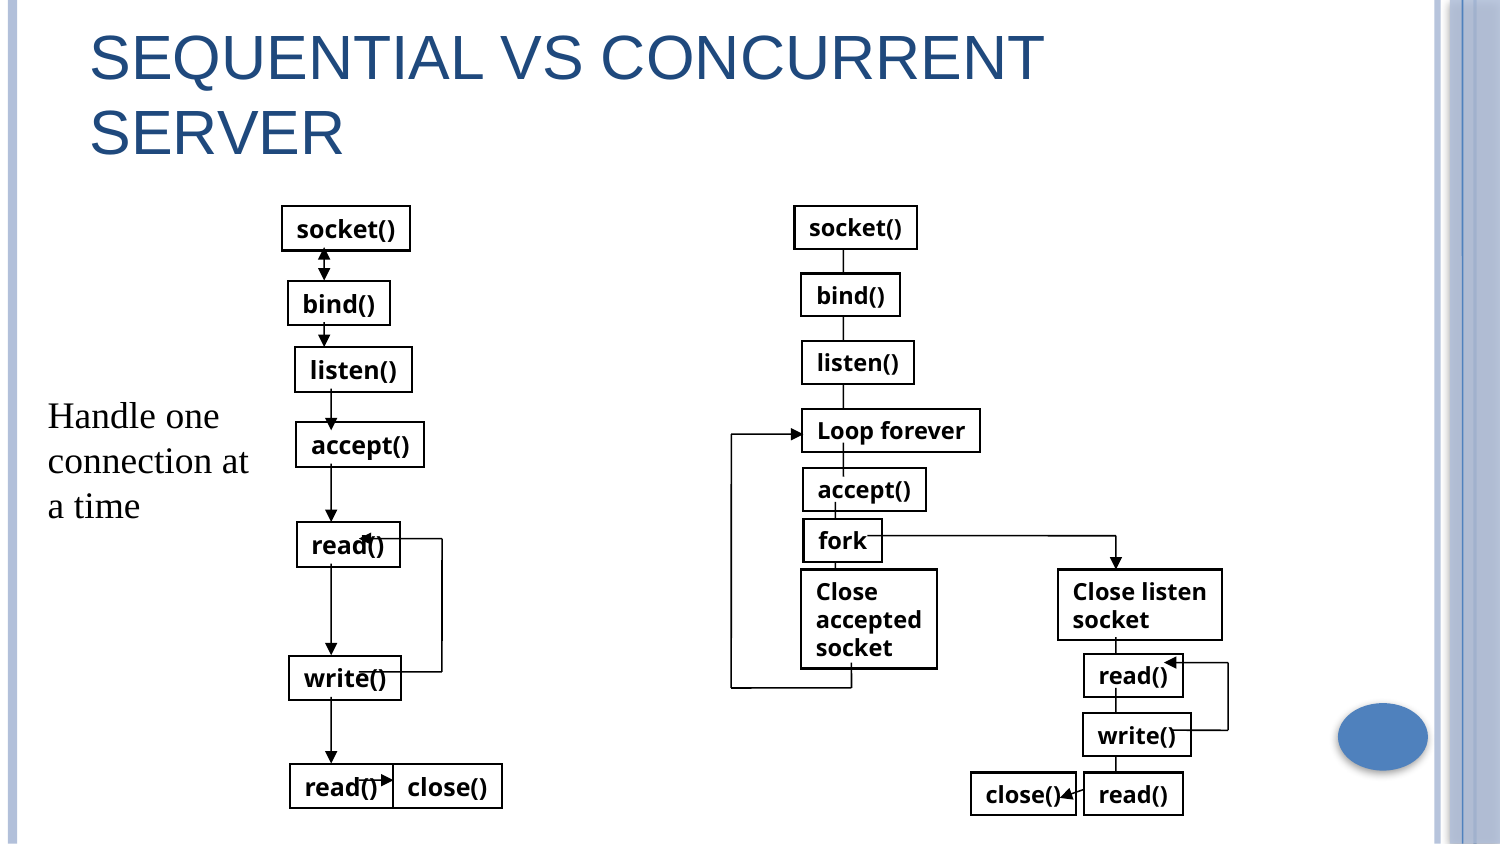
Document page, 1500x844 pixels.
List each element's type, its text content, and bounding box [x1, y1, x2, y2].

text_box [282, 205, 503, 810]
text_box Handle one connection at a time [32, 383, 271, 534]
title Sequential vs Concurrent Server [75, 33, 1300, 175]
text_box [730, 205, 1229, 817]
